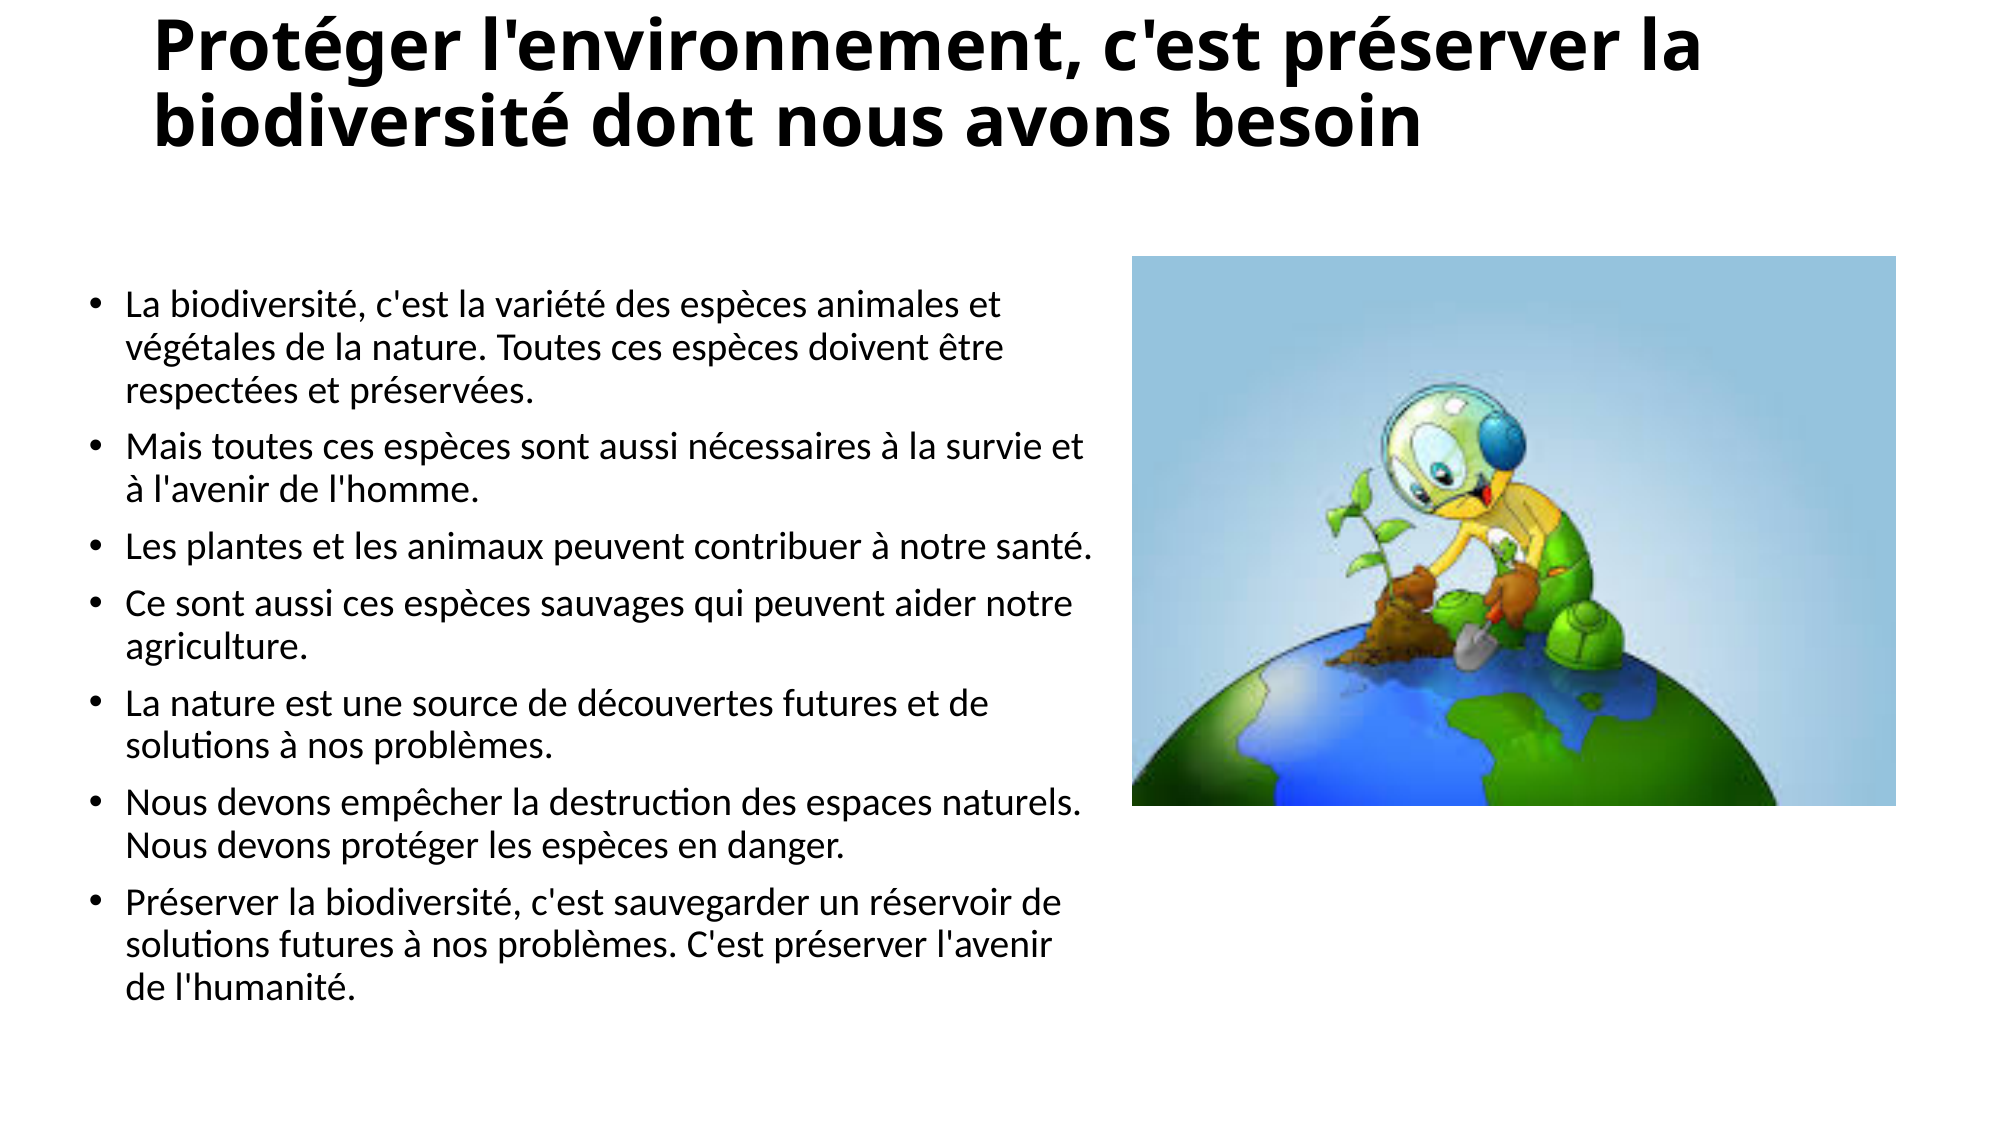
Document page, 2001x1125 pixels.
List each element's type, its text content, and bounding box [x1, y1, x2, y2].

list La biodiversité, c'est la variété des espèces animales et végétales de la nature. Toutes ces espèces doivent être respectées et préservées. Mais toutes ces espèces sont aussi nécessaires à la survie et à l'avenir de l'homme. Les plantes et les animaux peuvent contribuer à notre santé. Ce sont aussi ces espèces sauvages qui peuvent aider notre agriculture. La nature est une source de découvertes futures et de solutions à nos problèmes. Nous devons empêcher la destruction des espaces naturels. Nous devons protéger les espèces en danger. Préserver la biodiversité, c'est sauvegarder un réservoir de solutions futures à nos problèmes. C'est préserver l'avenir de l'humanité. [73, 276, 1116, 1022]
title Protéger l'environnement, c'est préserver la biodiversité dont nous avons besoin [137, 0, 1863, 257]
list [1132, 256, 1896, 806]
